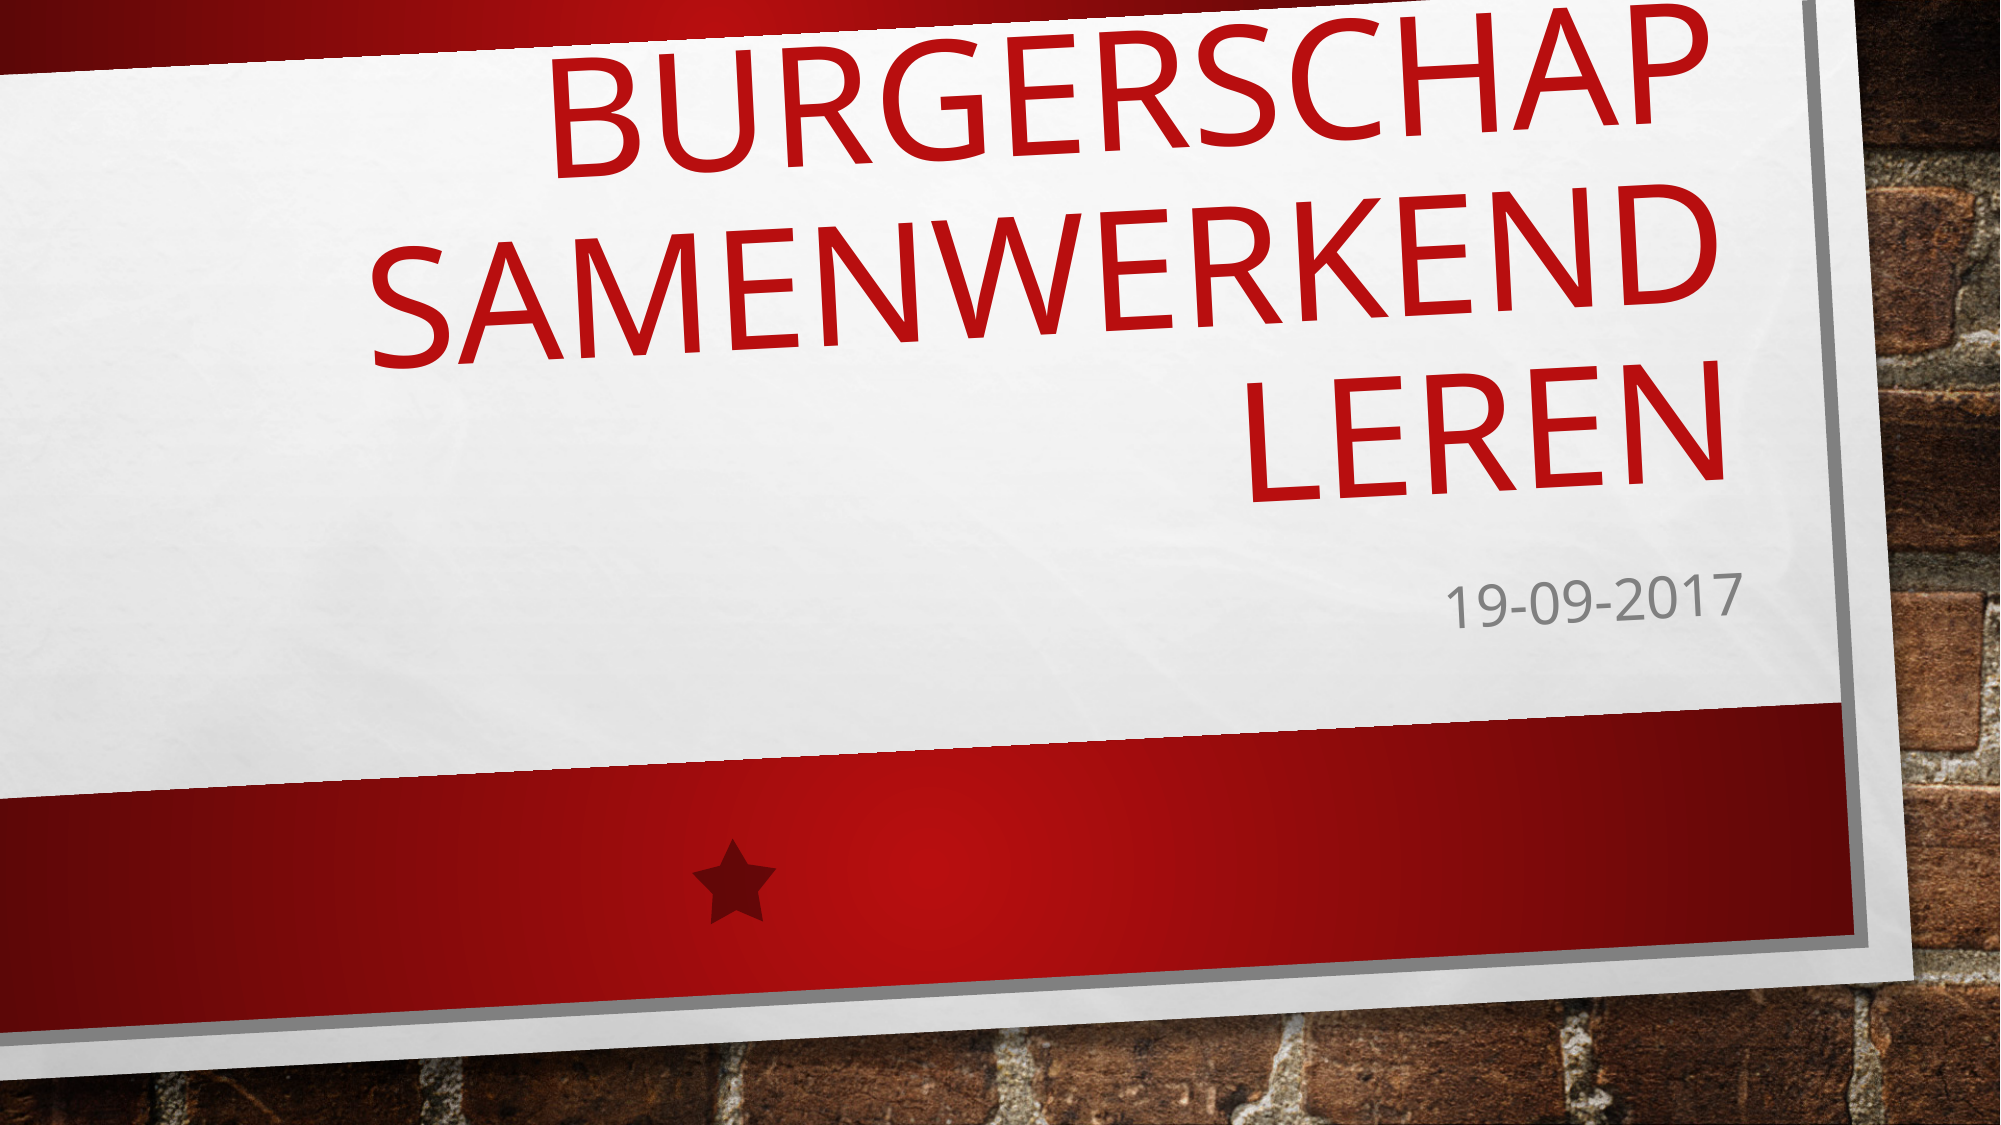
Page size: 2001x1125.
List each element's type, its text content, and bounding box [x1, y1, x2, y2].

title Burgerschap Samenwerkend leren [135, 67, 1758, 605]
subtitle 19-09-2017 [159, 533, 1763, 708]
picture [0, 0, 2000, 1125]
